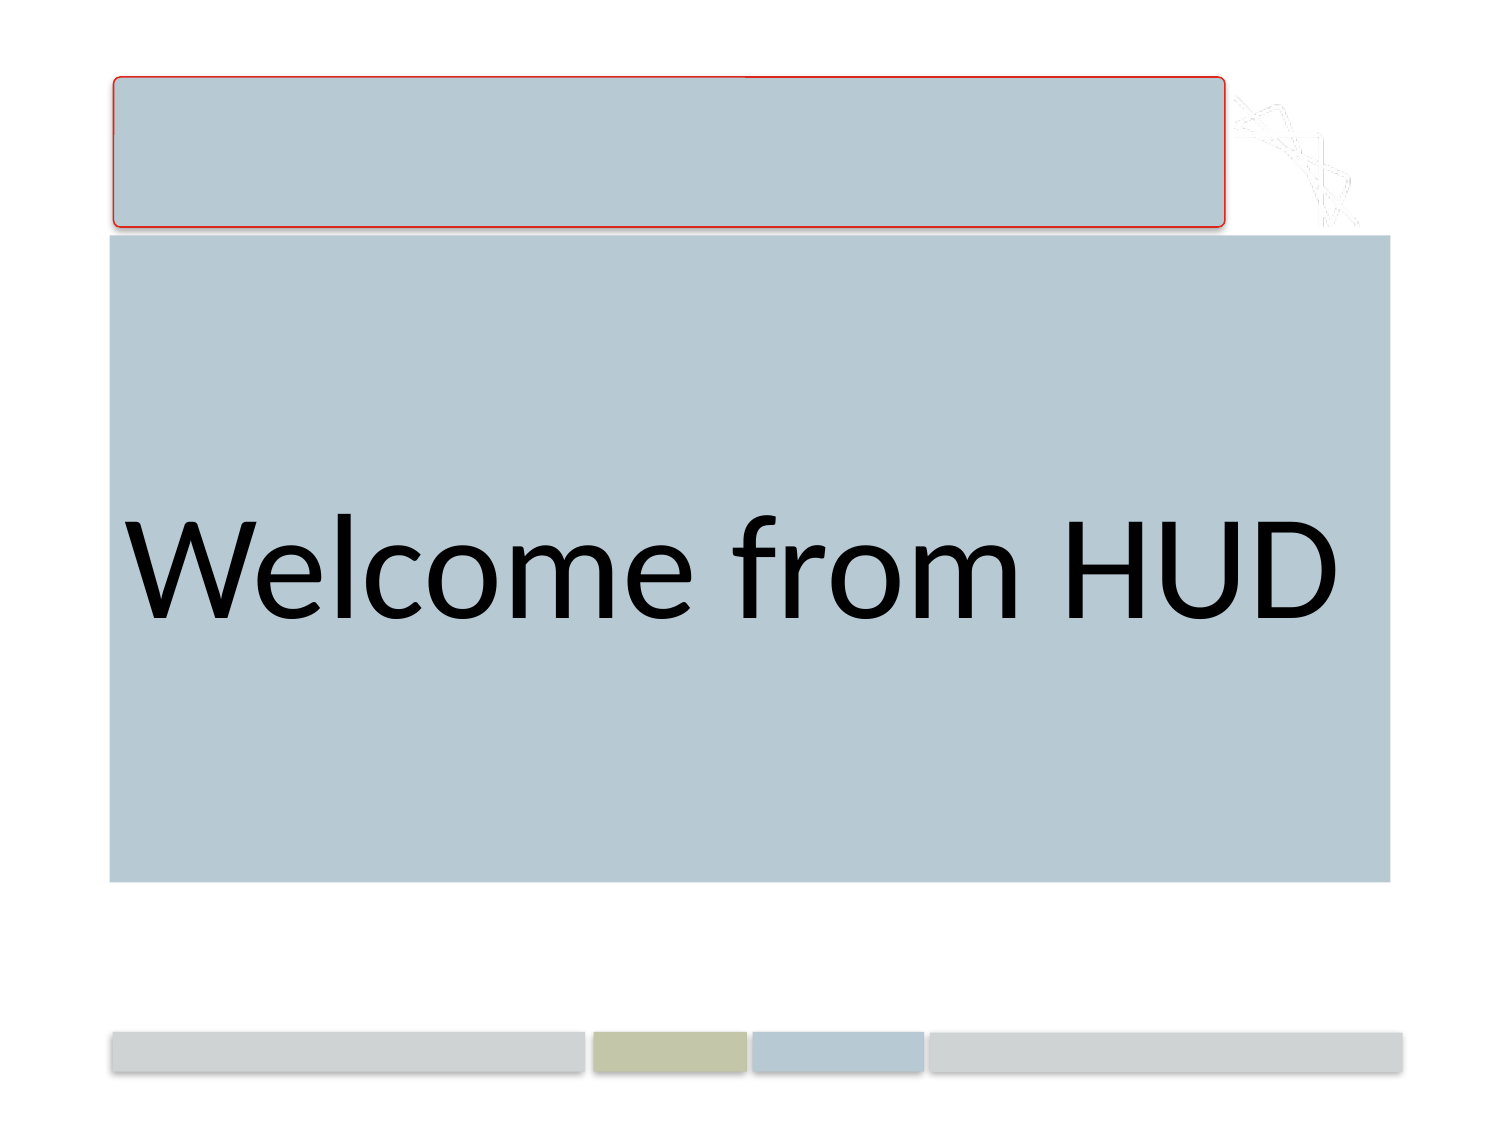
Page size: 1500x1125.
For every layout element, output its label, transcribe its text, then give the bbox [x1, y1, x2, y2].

text_box Welcome from HUD [109, 235, 1391, 883]
picture [1234, 77, 1385, 227]
